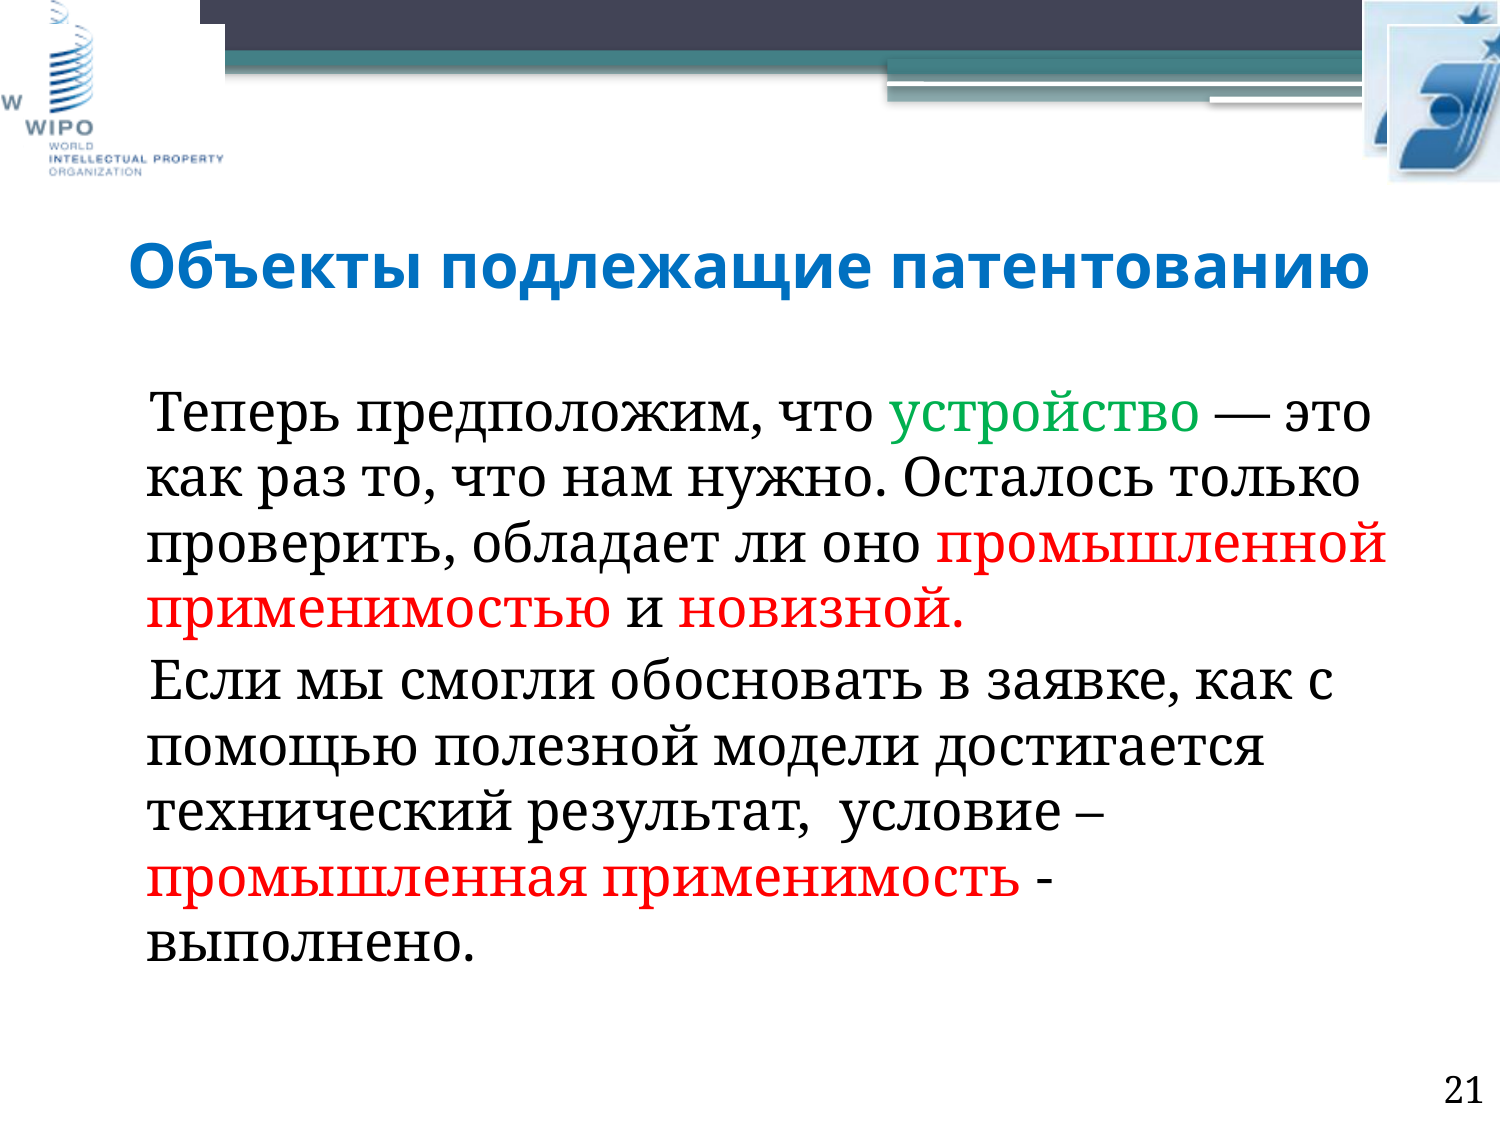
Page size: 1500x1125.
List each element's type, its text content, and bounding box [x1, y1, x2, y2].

list Теперь предположим, что устройство — это как раз то, что нам нужно. Осталось только проверить, обладает ли оно промышленной применимостью и новизной. Если мы смогли обосновать в заявке, как с помощью полезной модели достигается технический результат, условие –промышленная применимость - выполнено. [75, 368, 1425, 1079]
slide_number 21 [1374, 1065, 1500, 1125]
picture [0, 0, 225, 178]
picture [1362, 0, 1500, 186]
title Объекты подлежащие патентованию [75, 187, 1425, 340]
